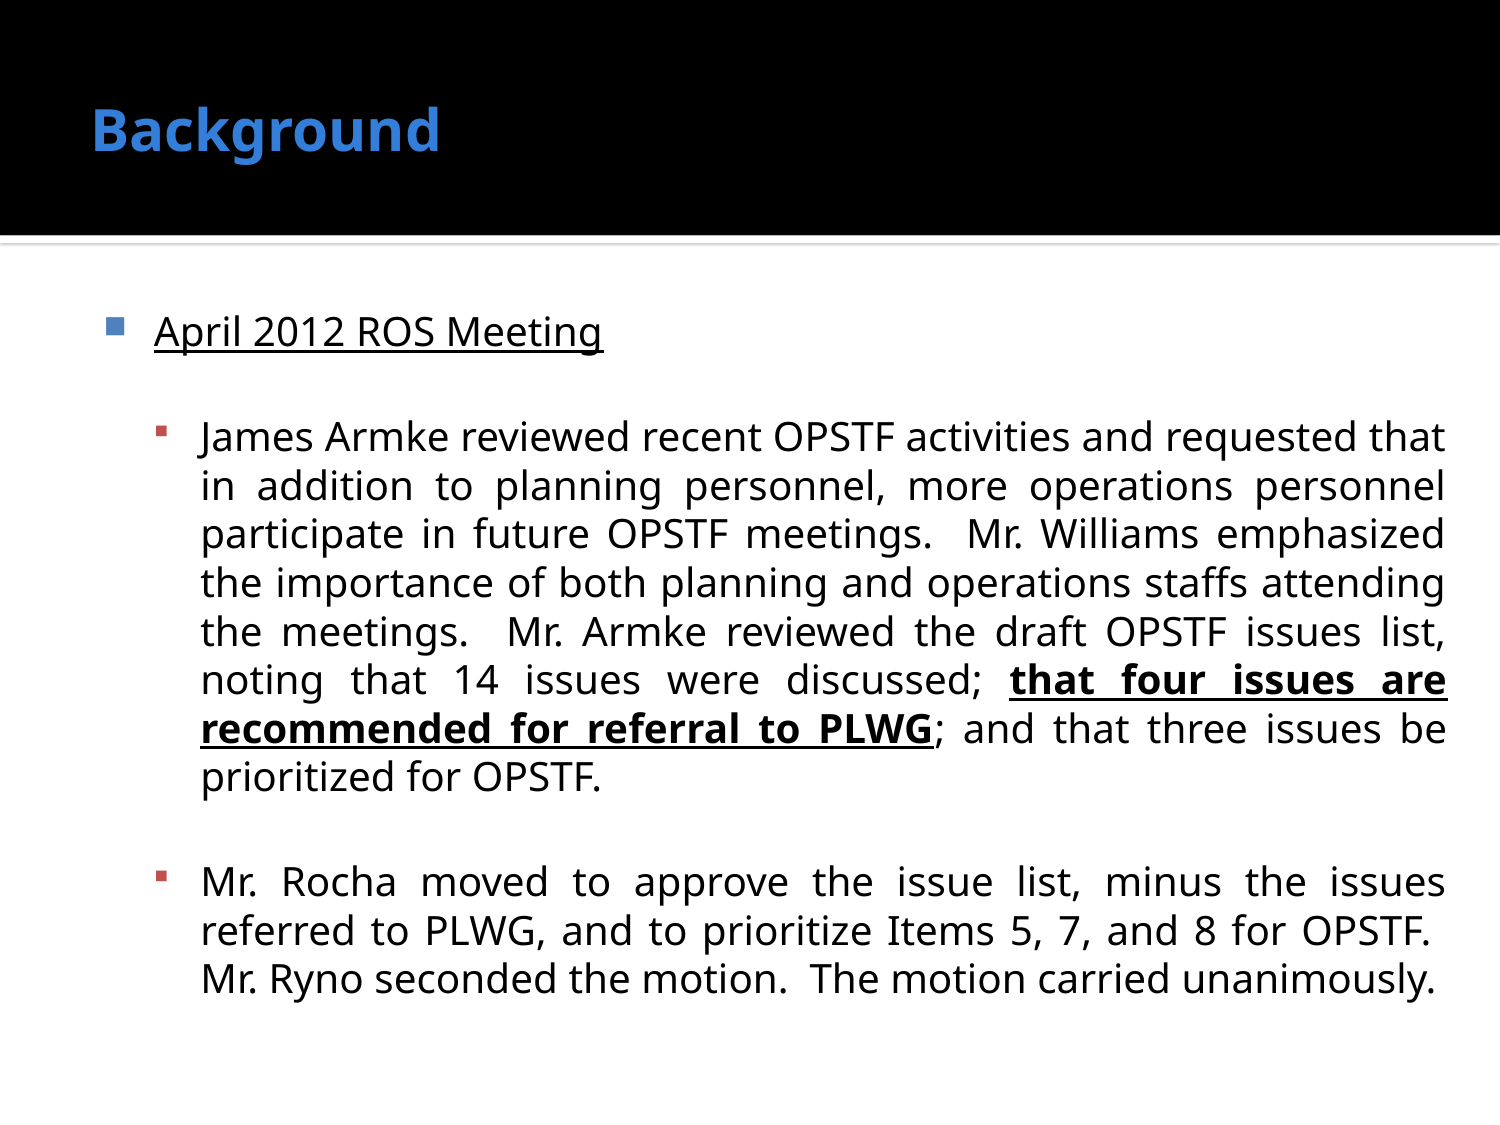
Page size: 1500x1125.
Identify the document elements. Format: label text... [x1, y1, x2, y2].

list April 2012 ROS Meeting James Armke reviewed recent OPSTF activities and requested that in addition to planning personnel, more operations personnel participate in future OPSTF meetings. Mr. Williams emphasized the importance of both planning and operations staffs attending the meetings. Mr. Armke reviewed the draft OPSTF issues list, noting that 14 issues were discussed; that four issues are recommended for referral to PLWG; and that three issues be prioritized for OPSTF. Mr. Rocha moved to approve the issue list, minus the issues referred to PLWG, and to prioritize Items 5, 7, and 8 for OPSTF. Mr. Ryno seconded the motion. The motion carried unanimously. [75, 291, 1463, 1050]
title Background [75, 25, 1425, 231]
